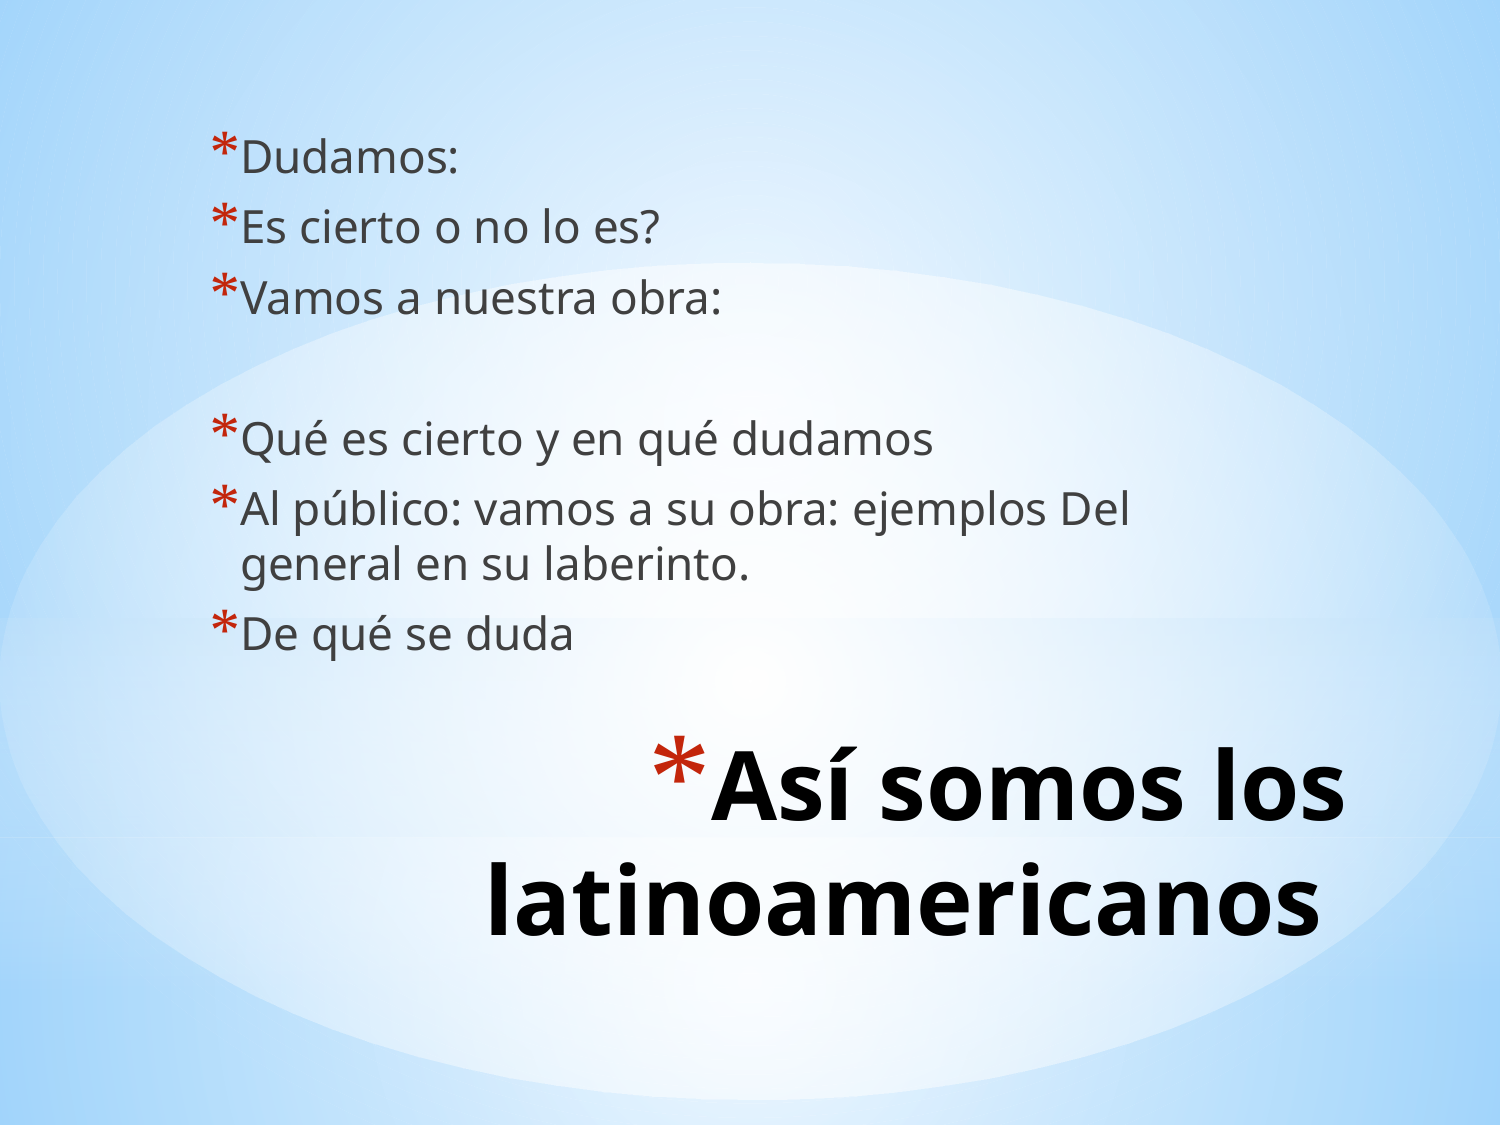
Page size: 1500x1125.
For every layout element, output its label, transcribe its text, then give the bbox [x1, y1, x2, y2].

title Así somos los latinoamericanos [294, 717, 1363, 905]
list Dudamos: Es cierto o no lo es? Vamos a nuestra obra: Qué es cierto y en qué dudamos Al público: vamos a su obra: ejemplos Del general en su laberinto. De qué se duda [187, 120, 1238, 690]
